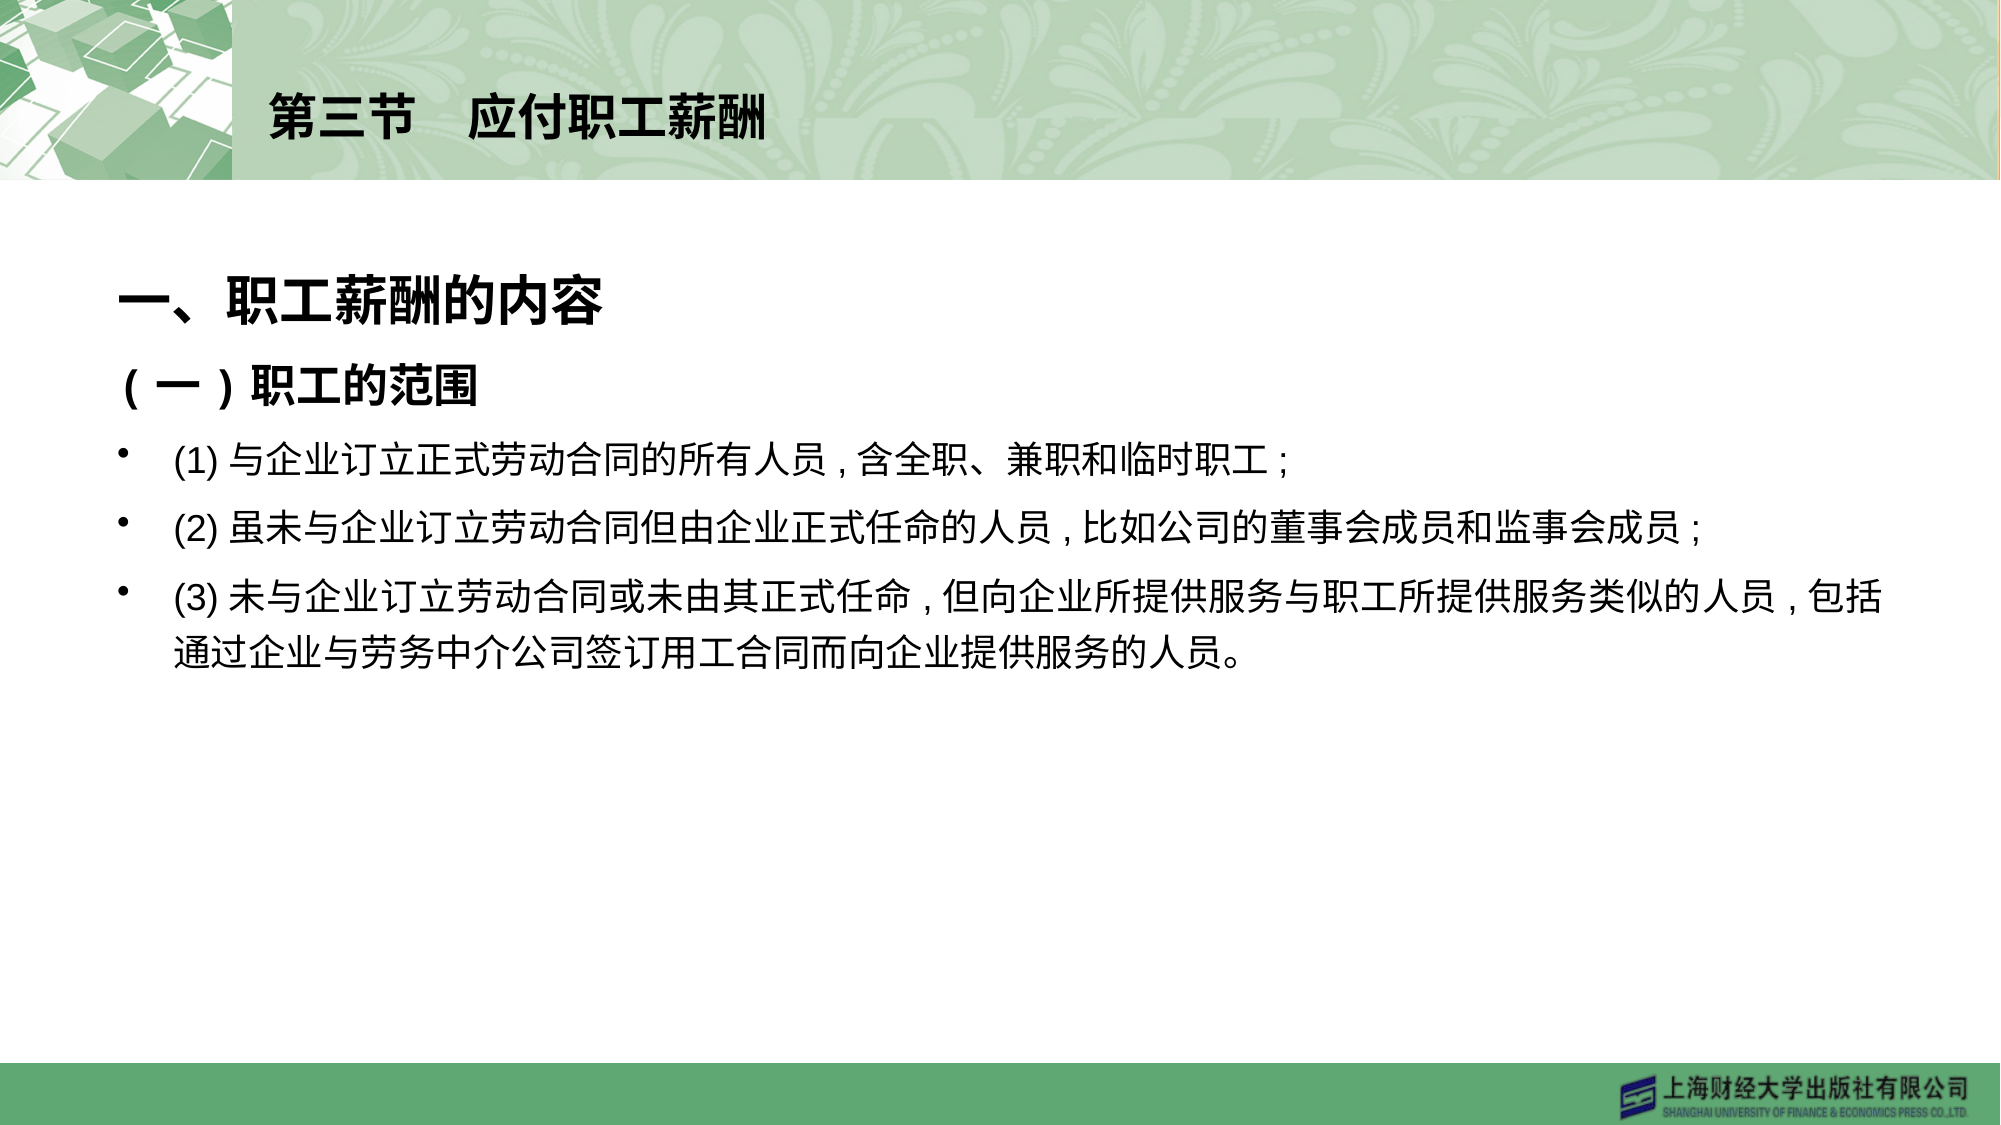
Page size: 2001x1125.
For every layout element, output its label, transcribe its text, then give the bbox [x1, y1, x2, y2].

title 第三节 应付职工薪酬 [252, 64, 1609, 168]
picture [0, 0, 2001, 1125]
list 一、职工薪酬的内容 (一)职工的范围 (1)与企业订立正式劳动合同的所有人员,含全职、兼职和临时职工; (2)虽未与企业订立劳动合同但由企业正式任命的人员,比如公司的董事会成员和监事会成员; (3)未与企业订立劳动合同或未由其正式任命,但向企业所提供服务与职工所提供服务类似的人员,包括通过企业与劳务中介公司签订用工合同而向企业提供服务的人员。 [102, 241, 1898, 1065]
